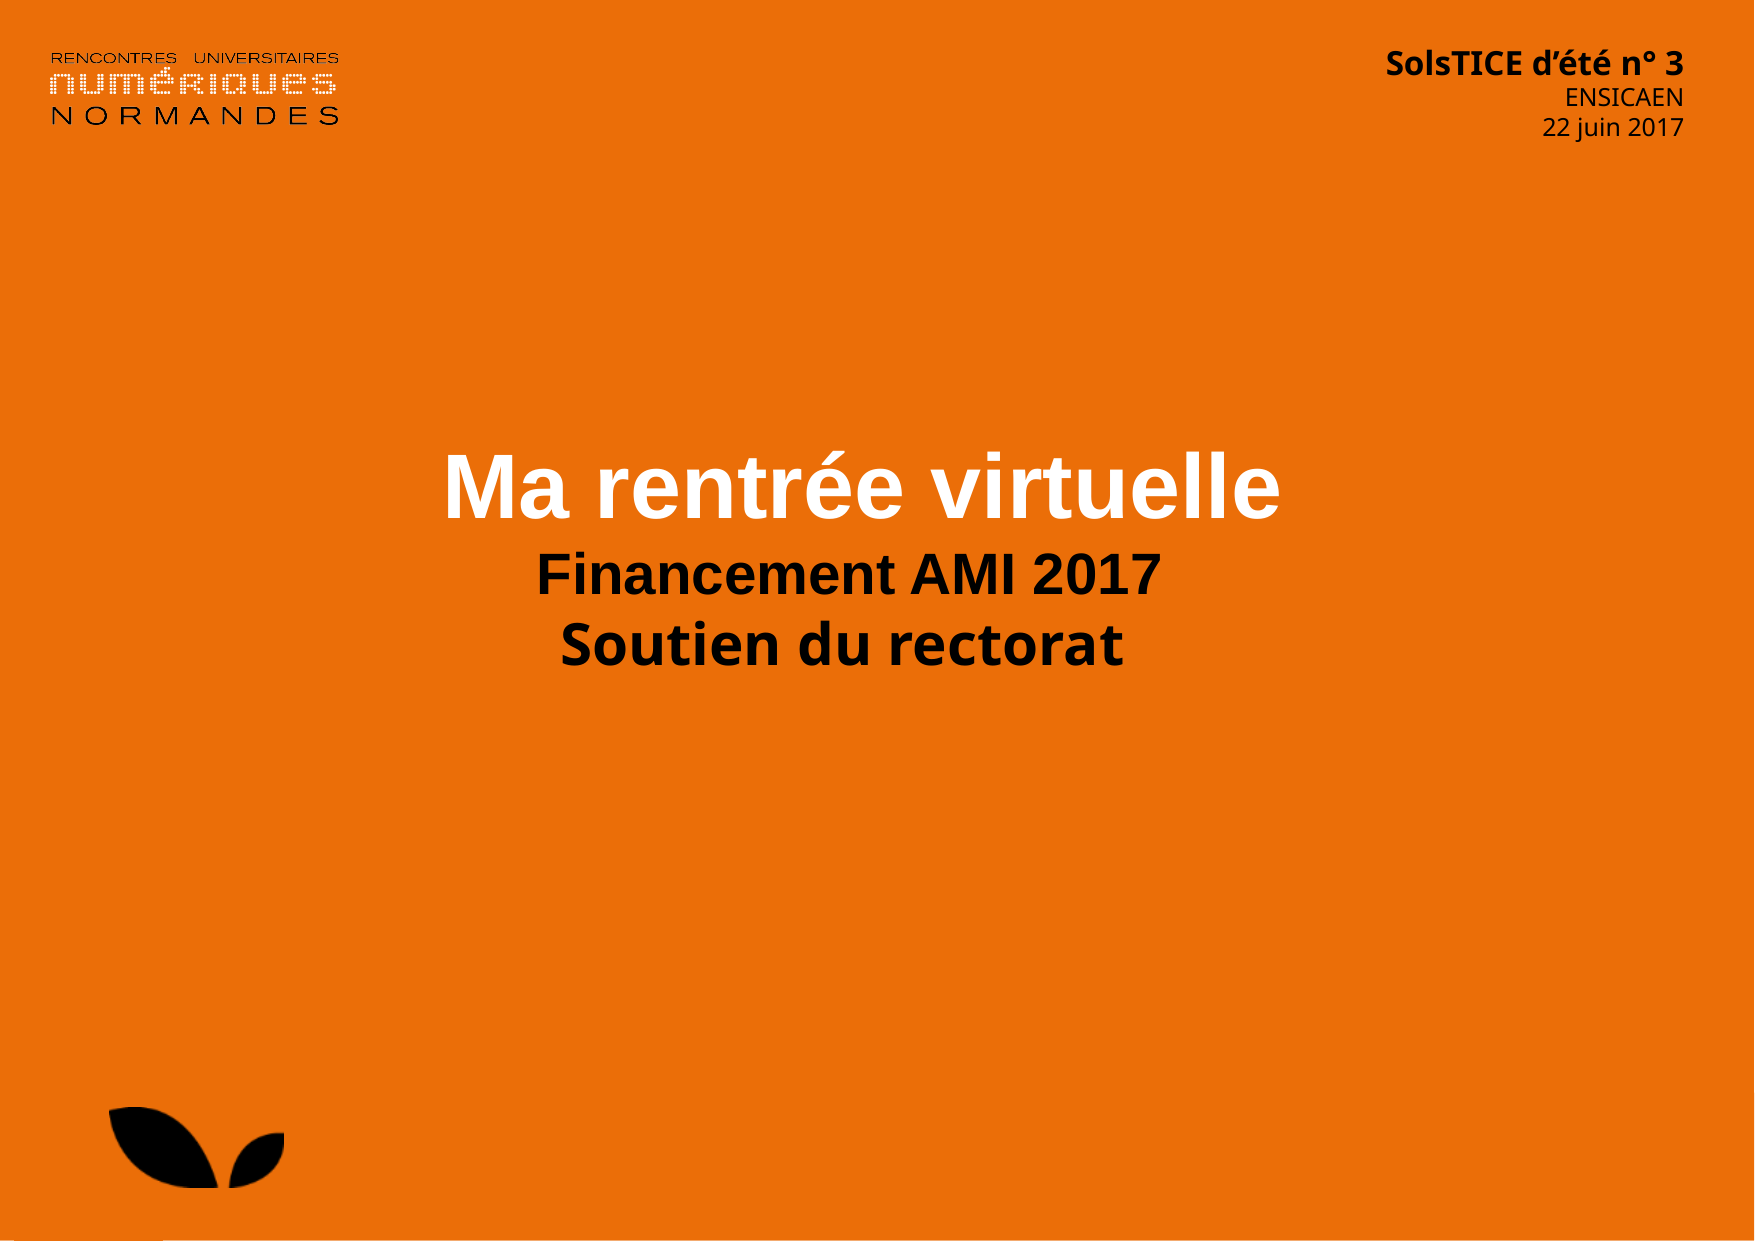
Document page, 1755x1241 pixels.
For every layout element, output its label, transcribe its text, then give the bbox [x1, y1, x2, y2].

text_box [0, 0, 1755, 1241]
picture [108, 1107, 285, 1188]
text_box SolsTICE d’été n° 3 ENSICAEN 22 juin 2017 [1341, 34, 1700, 202]
picture [50, 50, 344, 132]
text_box Ma rentrée virtuelle Financement AMI 2017 Soutien du rectorat [24, 419, 1676, 684]
